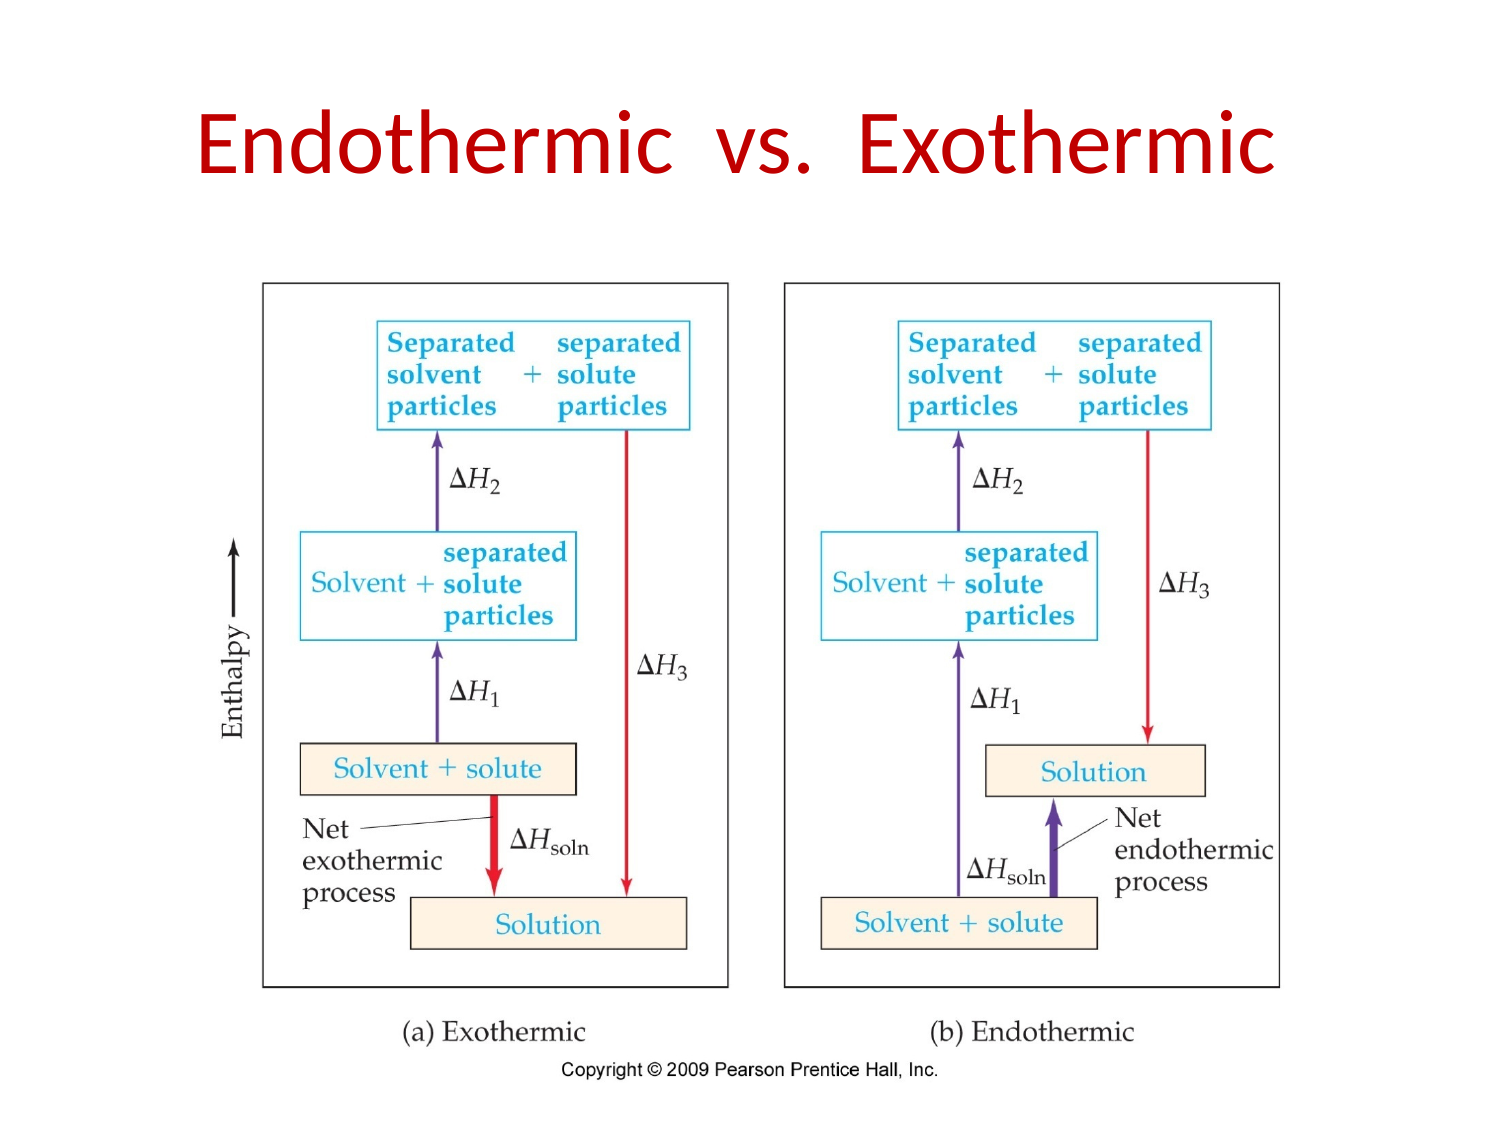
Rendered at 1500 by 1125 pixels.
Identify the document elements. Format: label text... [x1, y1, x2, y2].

text_box Endothermic vs. Exothermic [180, 74, 1314, 200]
picture [212, 274, 1288, 1088]
